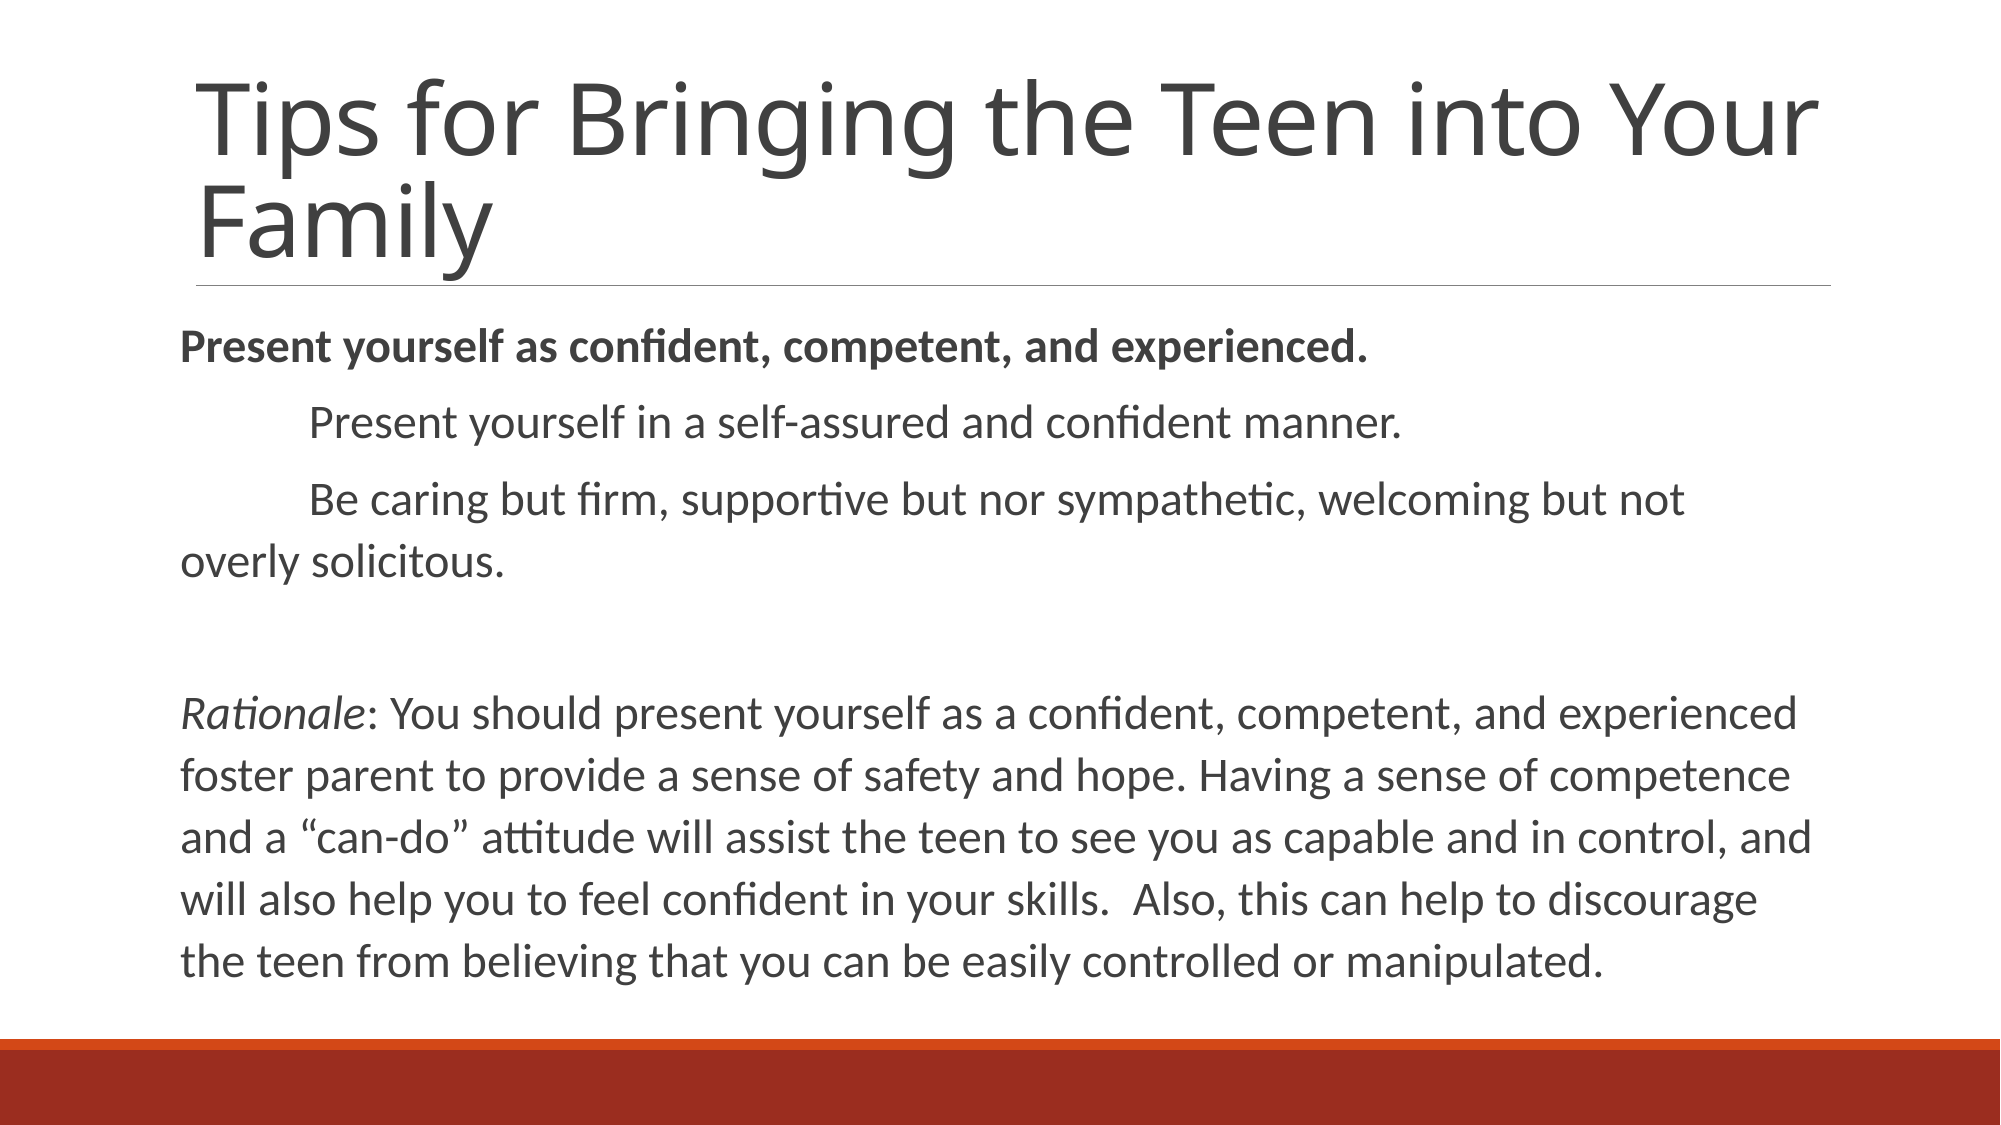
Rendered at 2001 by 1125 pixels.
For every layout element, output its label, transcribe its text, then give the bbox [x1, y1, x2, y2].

title Tips for Bringing the Teen into Your Family [180, 47, 1906, 285]
list Present yourself as confident, competent, and experienced. Present yourself in a self-assured and confident manner. Be caring but firm, supportive but nor sympathetic, welcoming but not overly solicitous. Rationale: You should present yourself as a confident, competent, and experienced foster parent to provide a sense of safety and hope. Having a sense of competence and a “can-do” attitude will assist the teen to see you as capable and in control, and will also help you to feel confident in your skills. Also, this can help to discourage the teen from believing that you can be easily controlled or manipulated. [180, 302, 1830, 1042]
